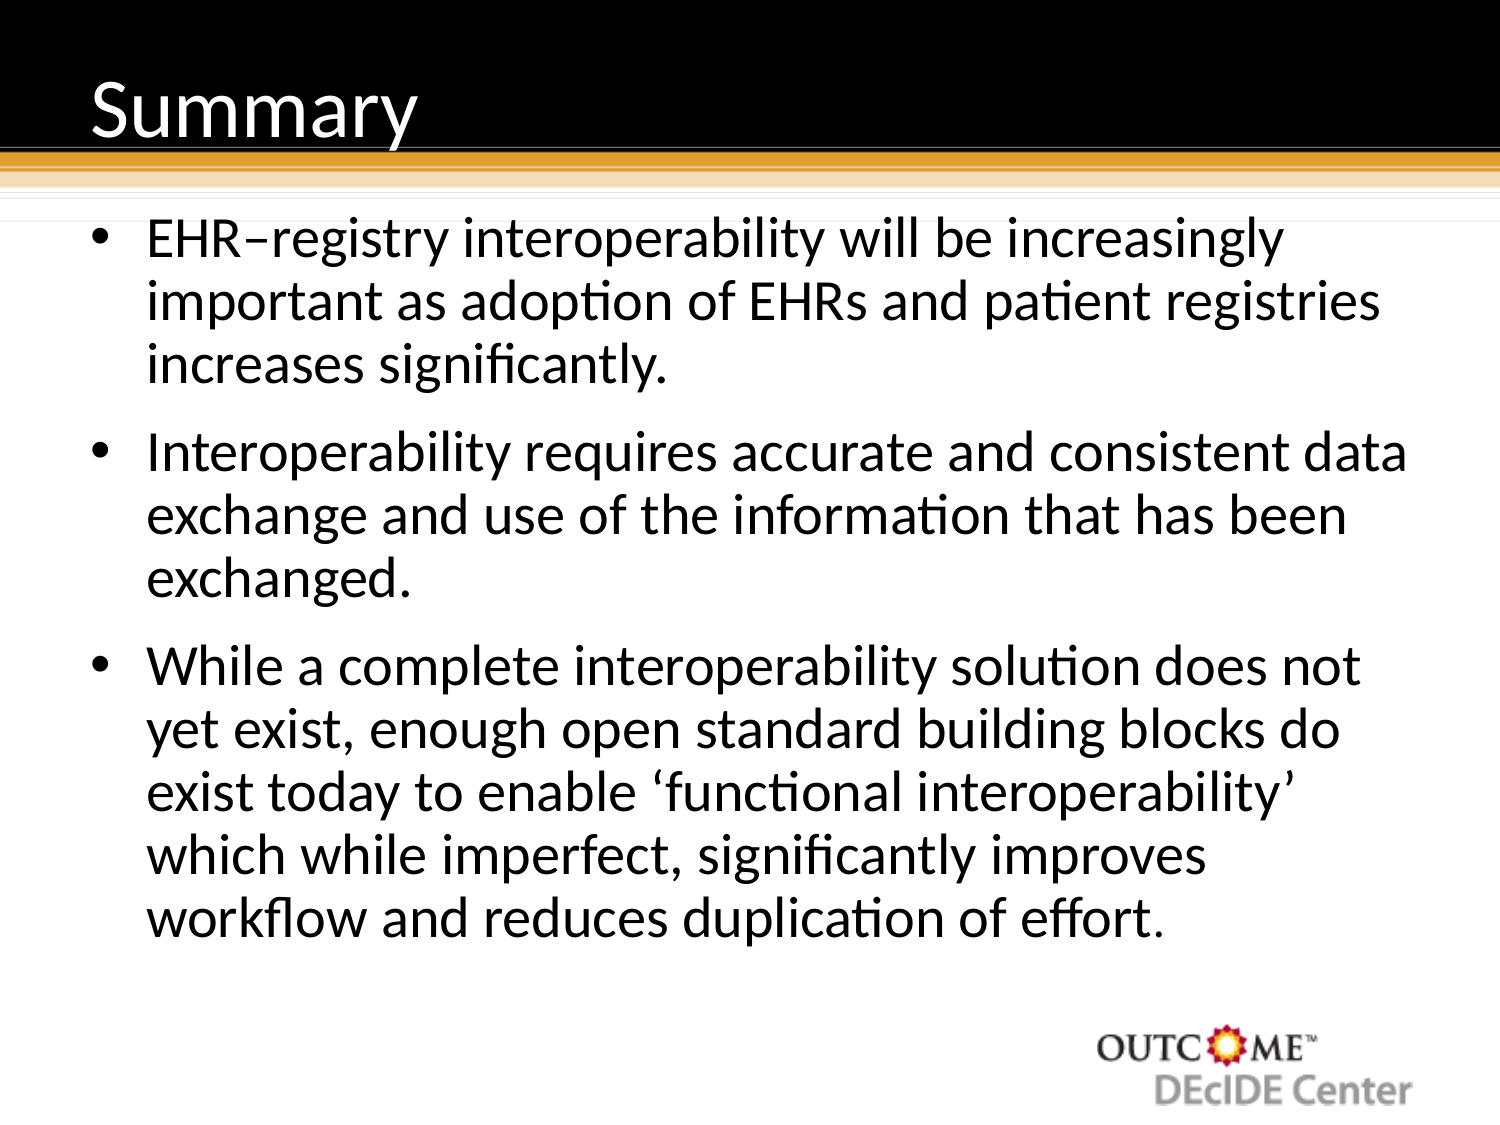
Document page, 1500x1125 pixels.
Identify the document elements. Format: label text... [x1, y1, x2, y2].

list EHR–registry interoperability will be increasingly important as adoption of EHRs and patient registries increases significantly. Interoperability requires accurate and consistent data exchange and use of the information that has been exchanged. While a complete interoperability solution does not yet exist, enough open standard building blocks do exist today to enable ‘functional interoperability’ which while imperfect, significantly improves workflow and reduces duplication of effort. [74, 199, 1426, 963]
picture [0, 0, 1500, 223]
picture [1097, 1024, 1413, 1106]
title Summary [74, 44, 1426, 163]
